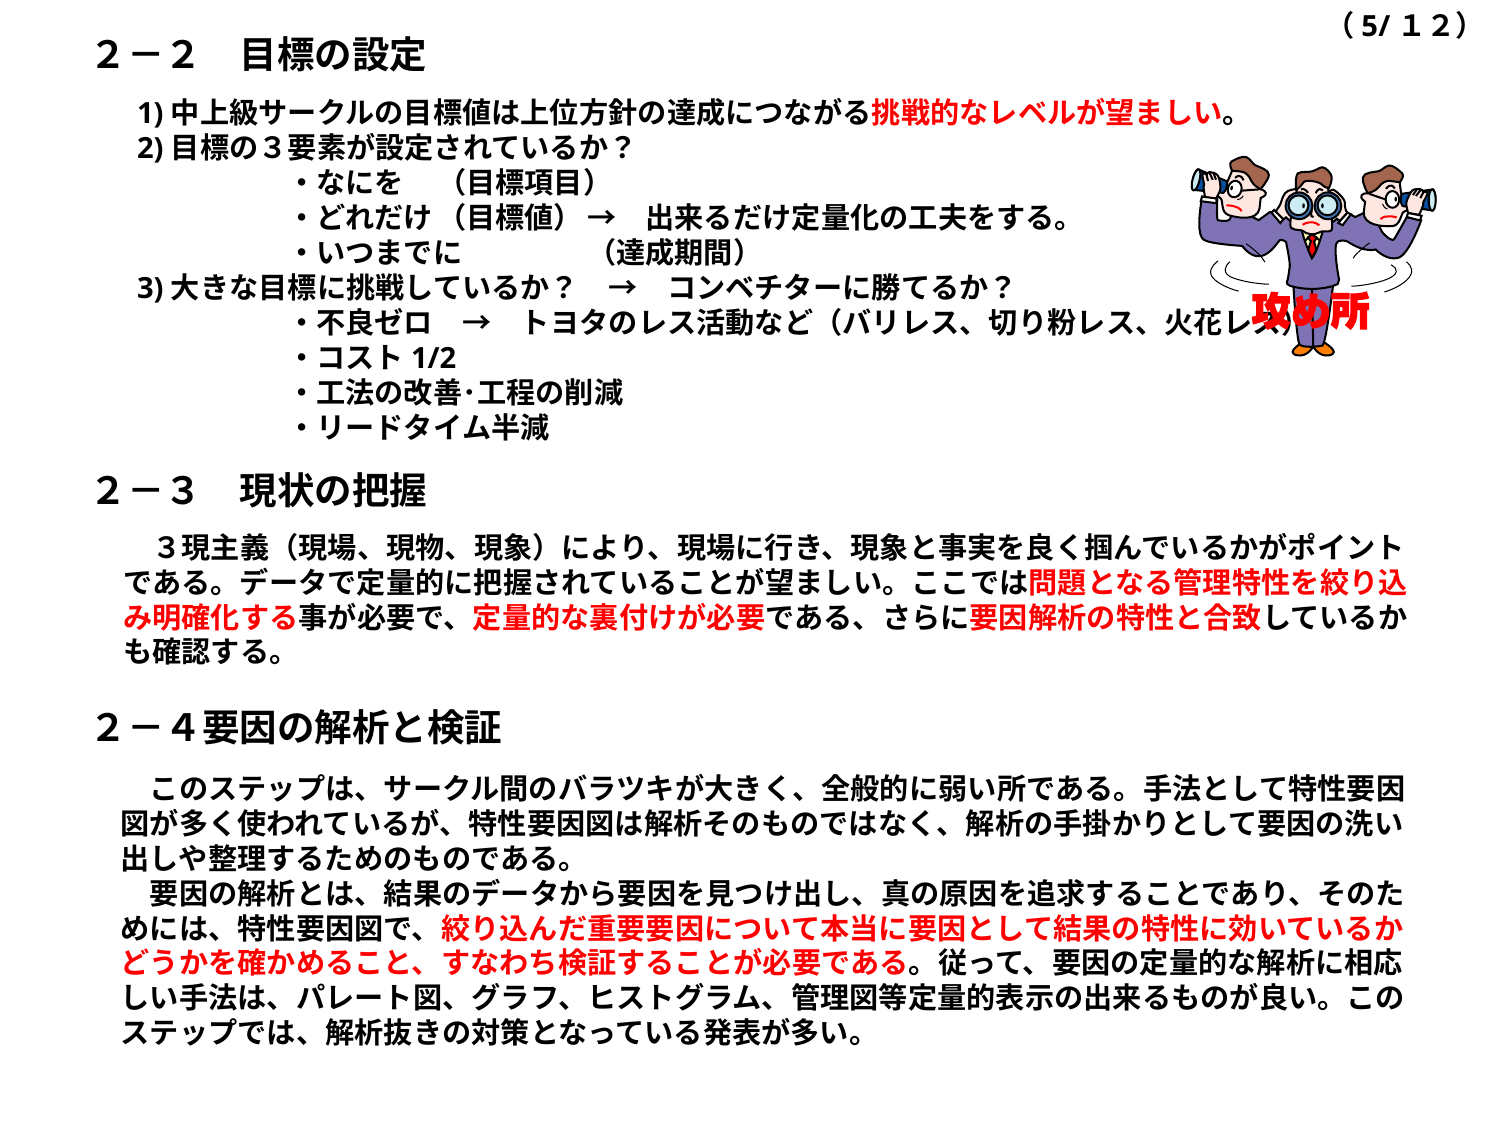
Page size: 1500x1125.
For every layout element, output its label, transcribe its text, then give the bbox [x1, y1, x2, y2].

text_box 1)中上級サークルの目標値は上位方針の達成につながる挑戦的なレベルが望ましい。 2)目標の３要素が設定されているか？ ・なにを （目標項目） ・どれだけ （目標値） → 出来るだけ定量化の工夫をする。 ・いつまでに （達成期間） 3)大きな目標に挑戦しているか？ → コンベチターに勝てるか？ ・不良ゼロ → トヨタのレス活動など（バリレス、切り粉レス、火花レス） ・コスト1/2 ・工法の改善･工程の削減 ・リードタイム半減 [122, 87, 1422, 452]
slide_number （4/１２） [1187, 0, 1500, 75]
text_box ２－２ 目標の設定 [74, 23, 624, 84]
text_box ２－３ 現状の把握 [74, 459, 590, 520]
picture [1189, 153, 1441, 359]
text_box ２－４要因の解析と検証 [74, 696, 619, 757]
text_box ３現主義（現場、現物、現象）により、現場に行き、現象と事実を良く掴んでいるかがポイントである。データで定量的に把握されていることが望ましい。ここでは問題となる管理特性を絞り込み明確化する事が必要で、定量的な裏付けが必要である、さらに要因解析の特性と合致しているかも確認する。 [108, 521, 1439, 677]
text_box このステップは、サークル間のバラツキが大きく、全般的に弱い所である。手法として特性要因図が多く使われているが、特性要因図は解析そのものではなく、解析の手掛かりとして要因の洗い出しや整理するためのものである。 要因の解析とは、結果のデータから要因を見つけ出し、真の原因を追求することであり、そのためには、特性要因図で、絞り込んだ重要要因について本当に要因として結果の特性に効いているかどうかを確かめること、すなわち検証することが必要である。従って、要因の定量的な解析に相応しい手法は、パレート図、グラフ、ヒストグラム、管理図等定量的表示の出来るものが良い。このステップでは、解析抜きの対策となっている発表が多い。 [105, 762, 1447, 1058]
